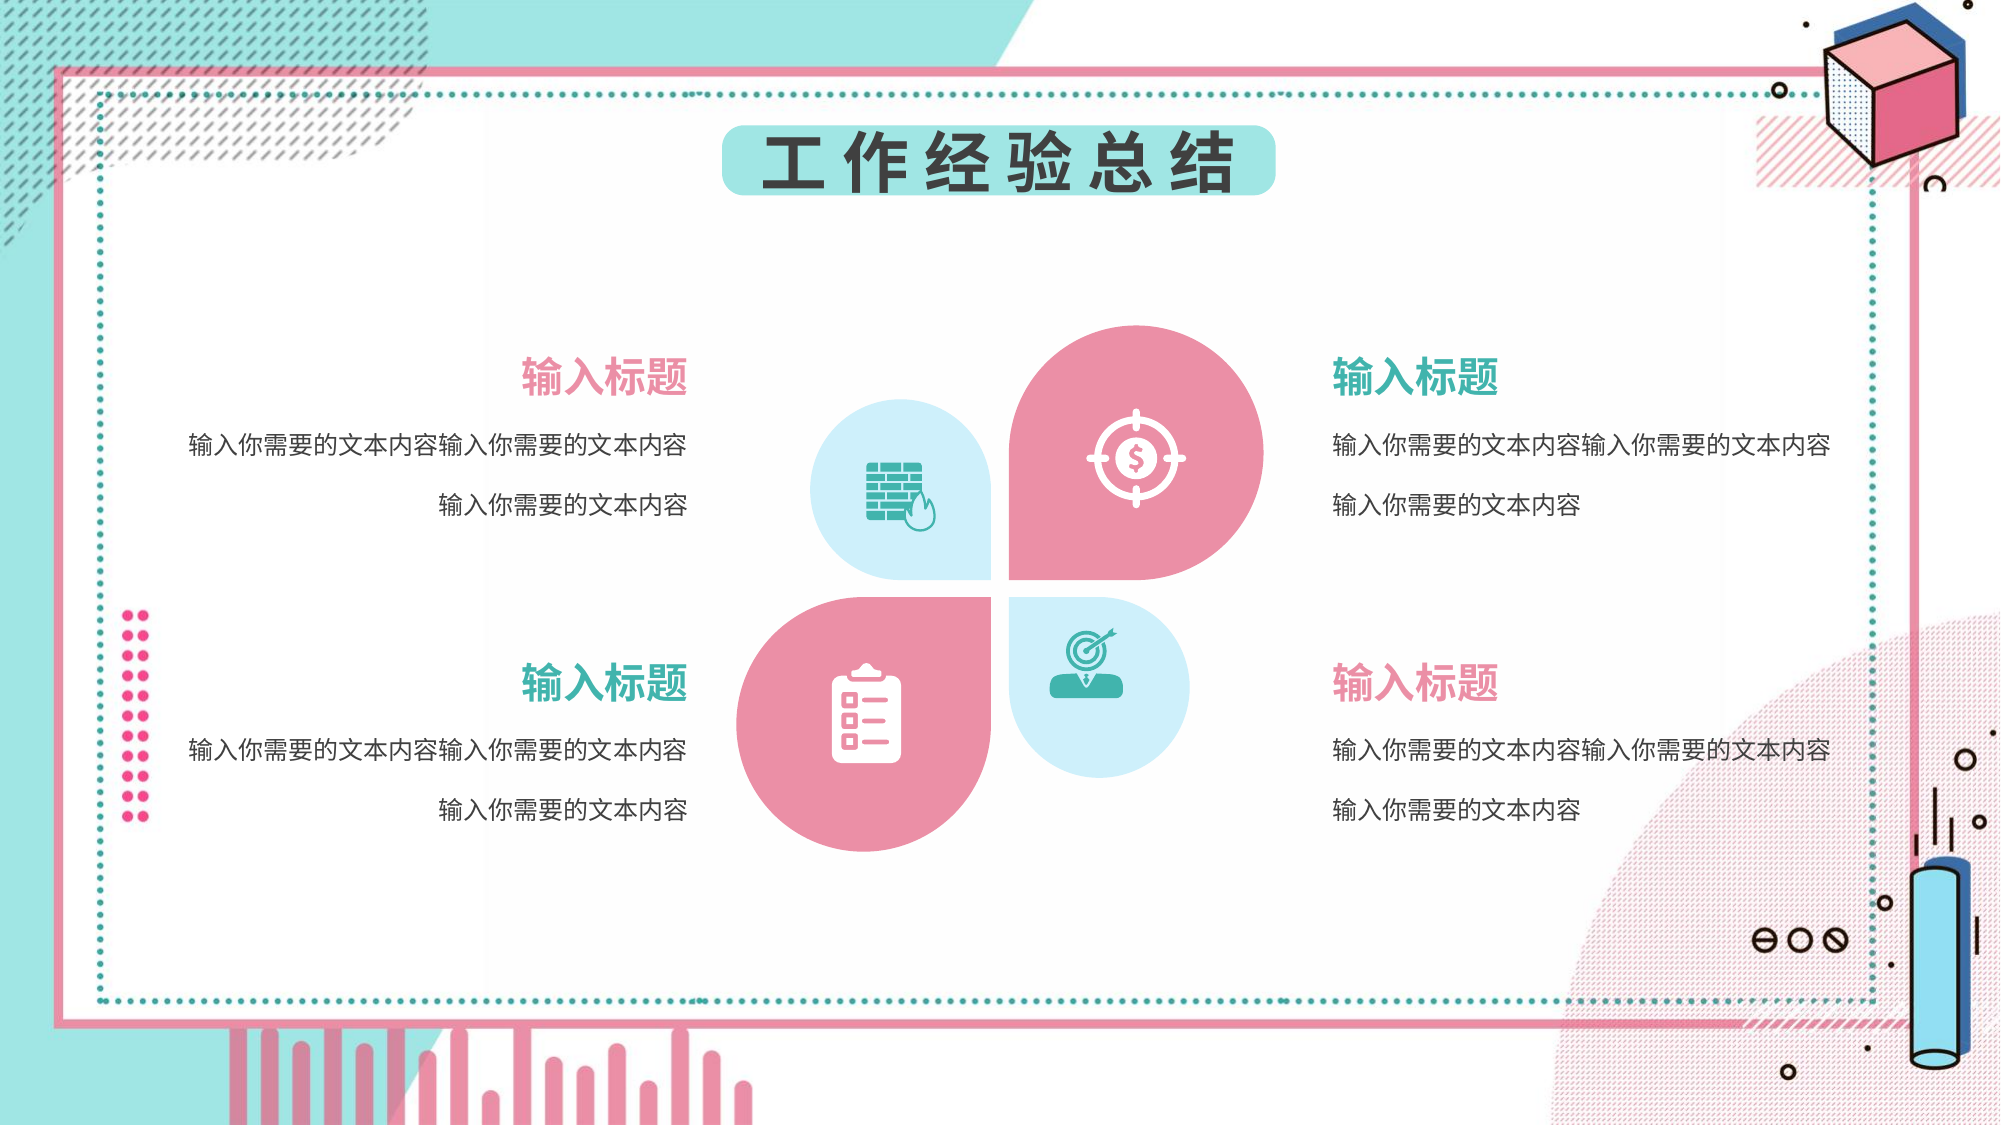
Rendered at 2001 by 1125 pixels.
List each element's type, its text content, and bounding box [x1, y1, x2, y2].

text_box 输入你需要的文本内容输入你需要的文本内容输入你需要的文本内容 [148, 697, 704, 898]
text_box 输入你需要的文本内容输入你需要的文本内容输入你需要的文本内容 [1316, 392, 1872, 593]
text_box 输入标题 [253, 642, 704, 697]
text_box 工 作 经 验 总 结 [721, 124, 1277, 197]
text_box 输入你需要的文本内容输入你需要的文本内容输入你需要的文本内容 [1316, 697, 1872, 898]
text_box 输入标题 [1316, 337, 1768, 392]
text_box 输入你需要的文本内容输入你需要的文本内容输入你需要的文本内容 [148, 392, 704, 593]
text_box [736, 325, 1264, 852]
text_box 输入标题 [1316, 642, 1768, 697]
text_box 输入标题 [253, 337, 704, 392]
picture [0, 0, 2001, 1125]
